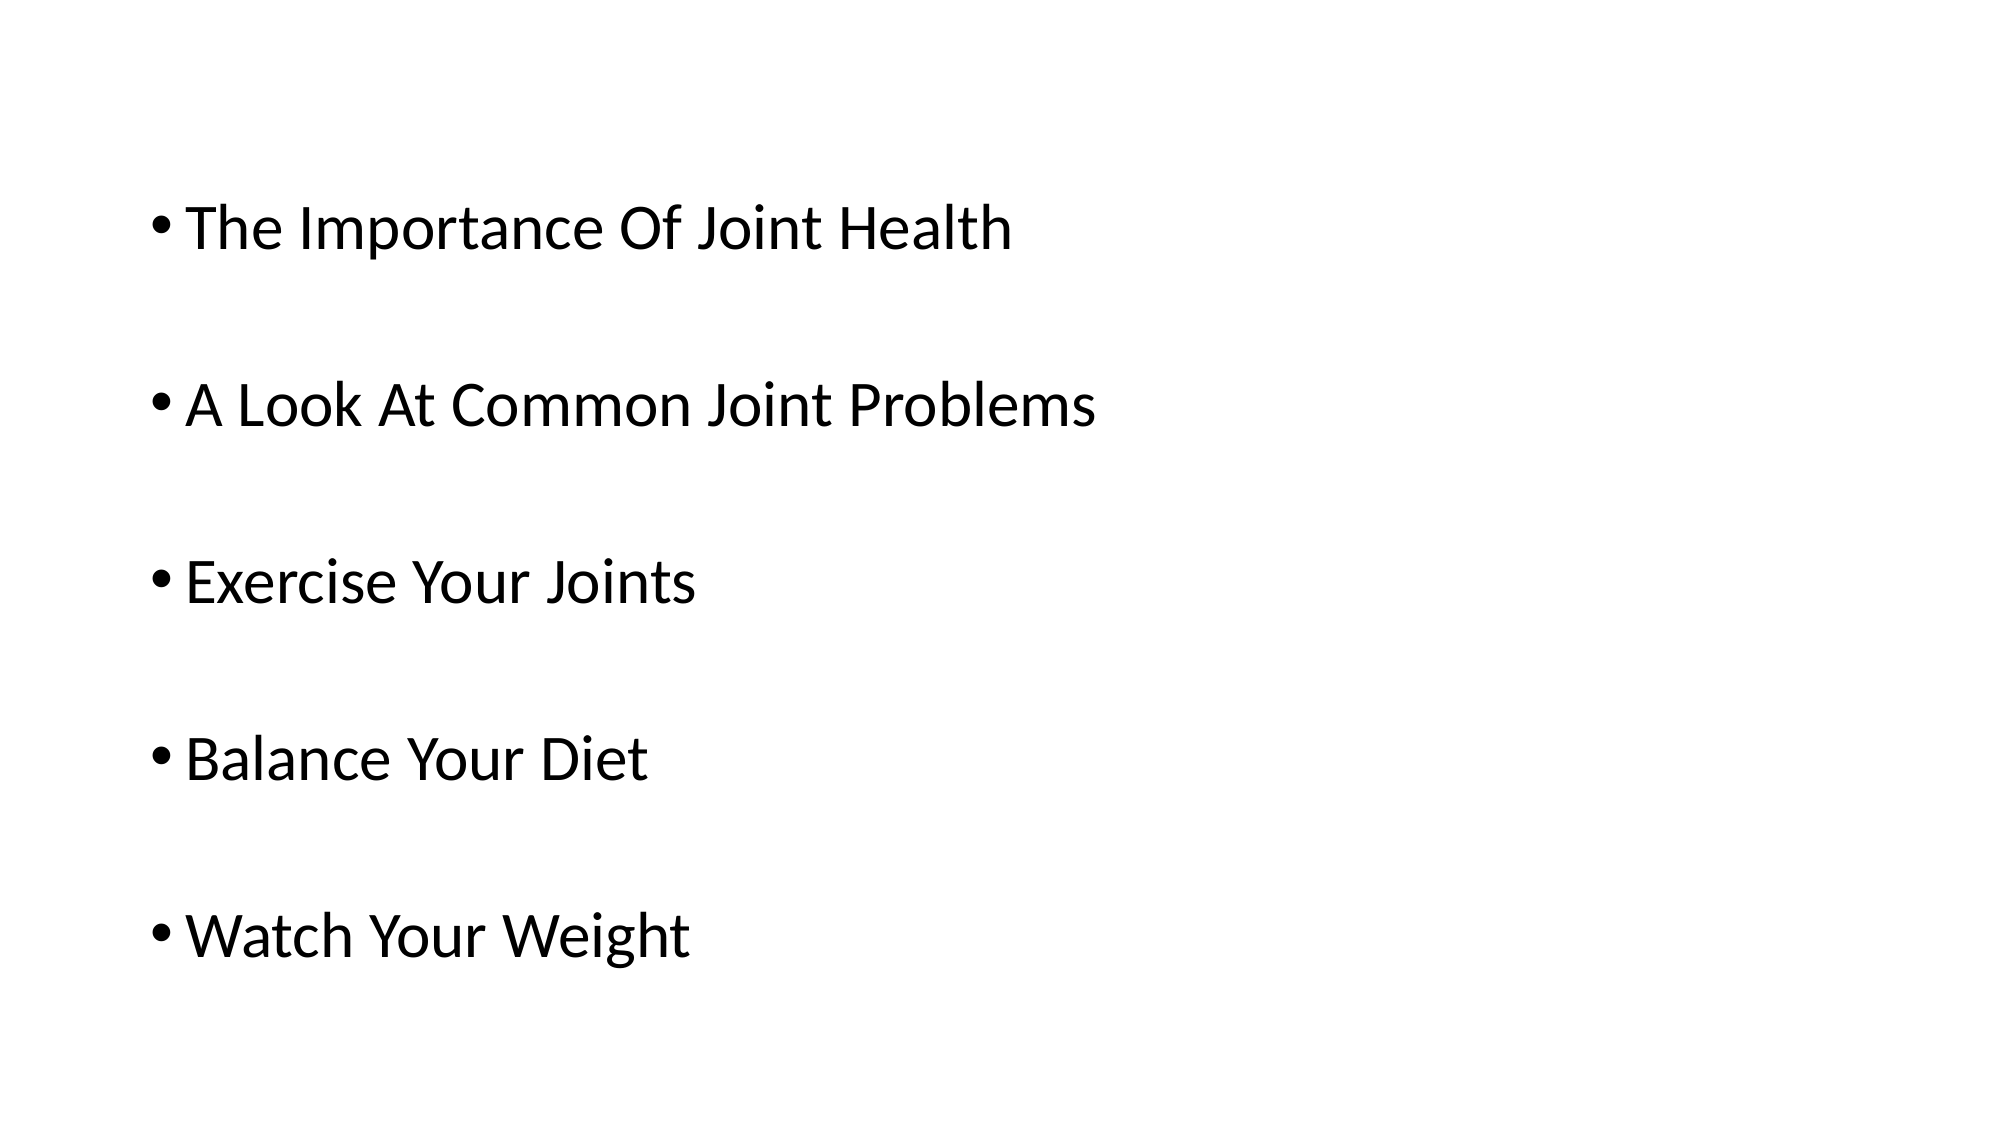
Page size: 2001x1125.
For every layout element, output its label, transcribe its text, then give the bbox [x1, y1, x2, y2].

list The Importance Of Joint Health A Look At Common Joint Problems Exercise Your Joints Balance Your Diet Watch Your Weight [134, 185, 1860, 981]
